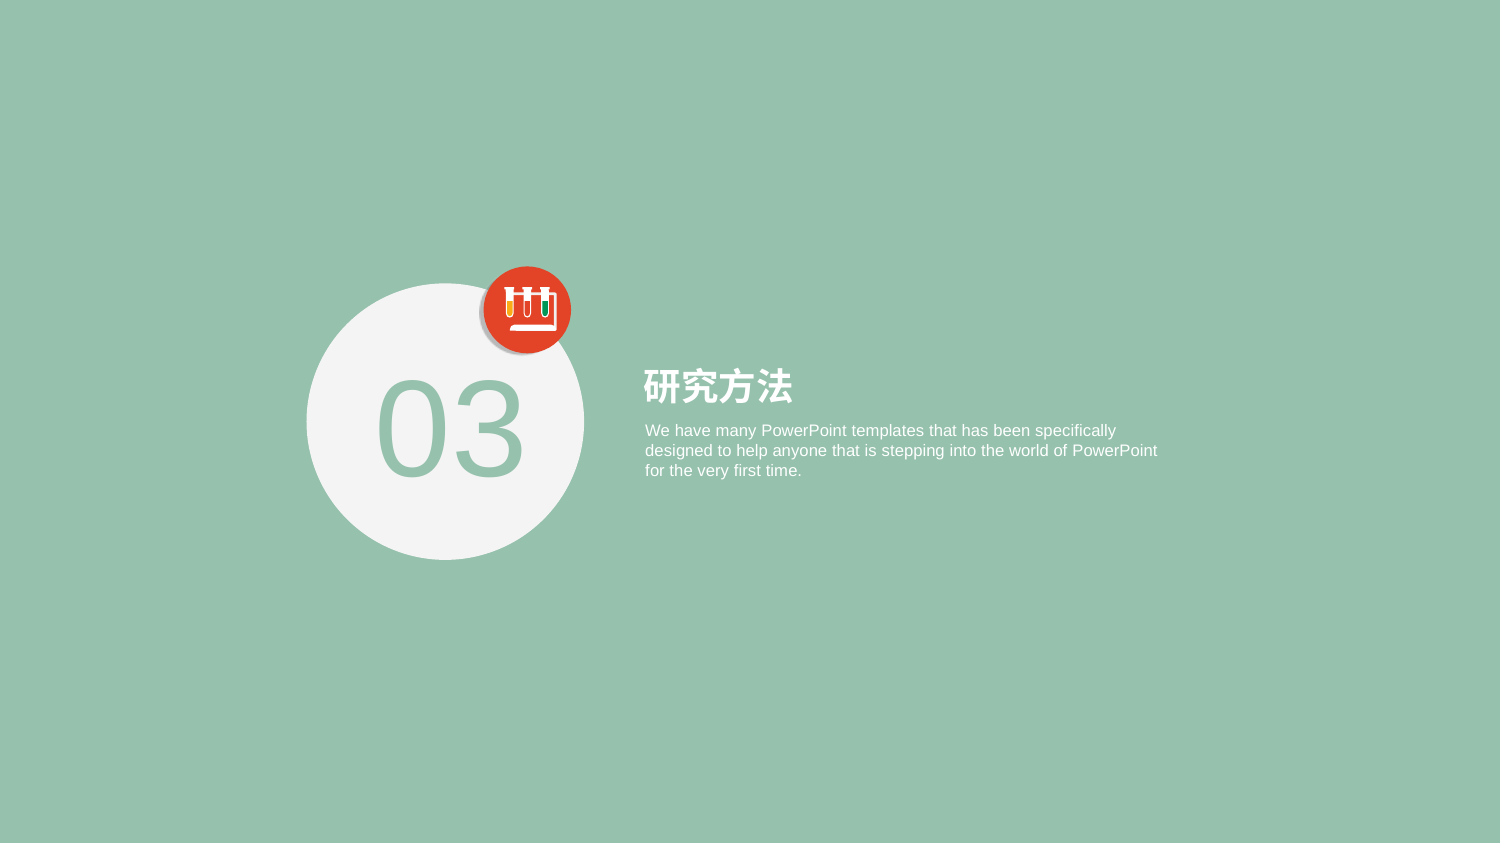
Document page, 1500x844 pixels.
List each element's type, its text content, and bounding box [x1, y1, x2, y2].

text_box 03 [348, 331, 554, 512]
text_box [483, 266, 572, 354]
text_box [306, 283, 551, 560]
text_box [554, 354, 585, 508]
text_box We have many PowerPoint templates that has been specifically designed to help anyone that is stepping into the world of PowerPoint for the very first time. [630, 412, 1174, 487]
text_box 研究方法 [643, 362, 1135, 408]
